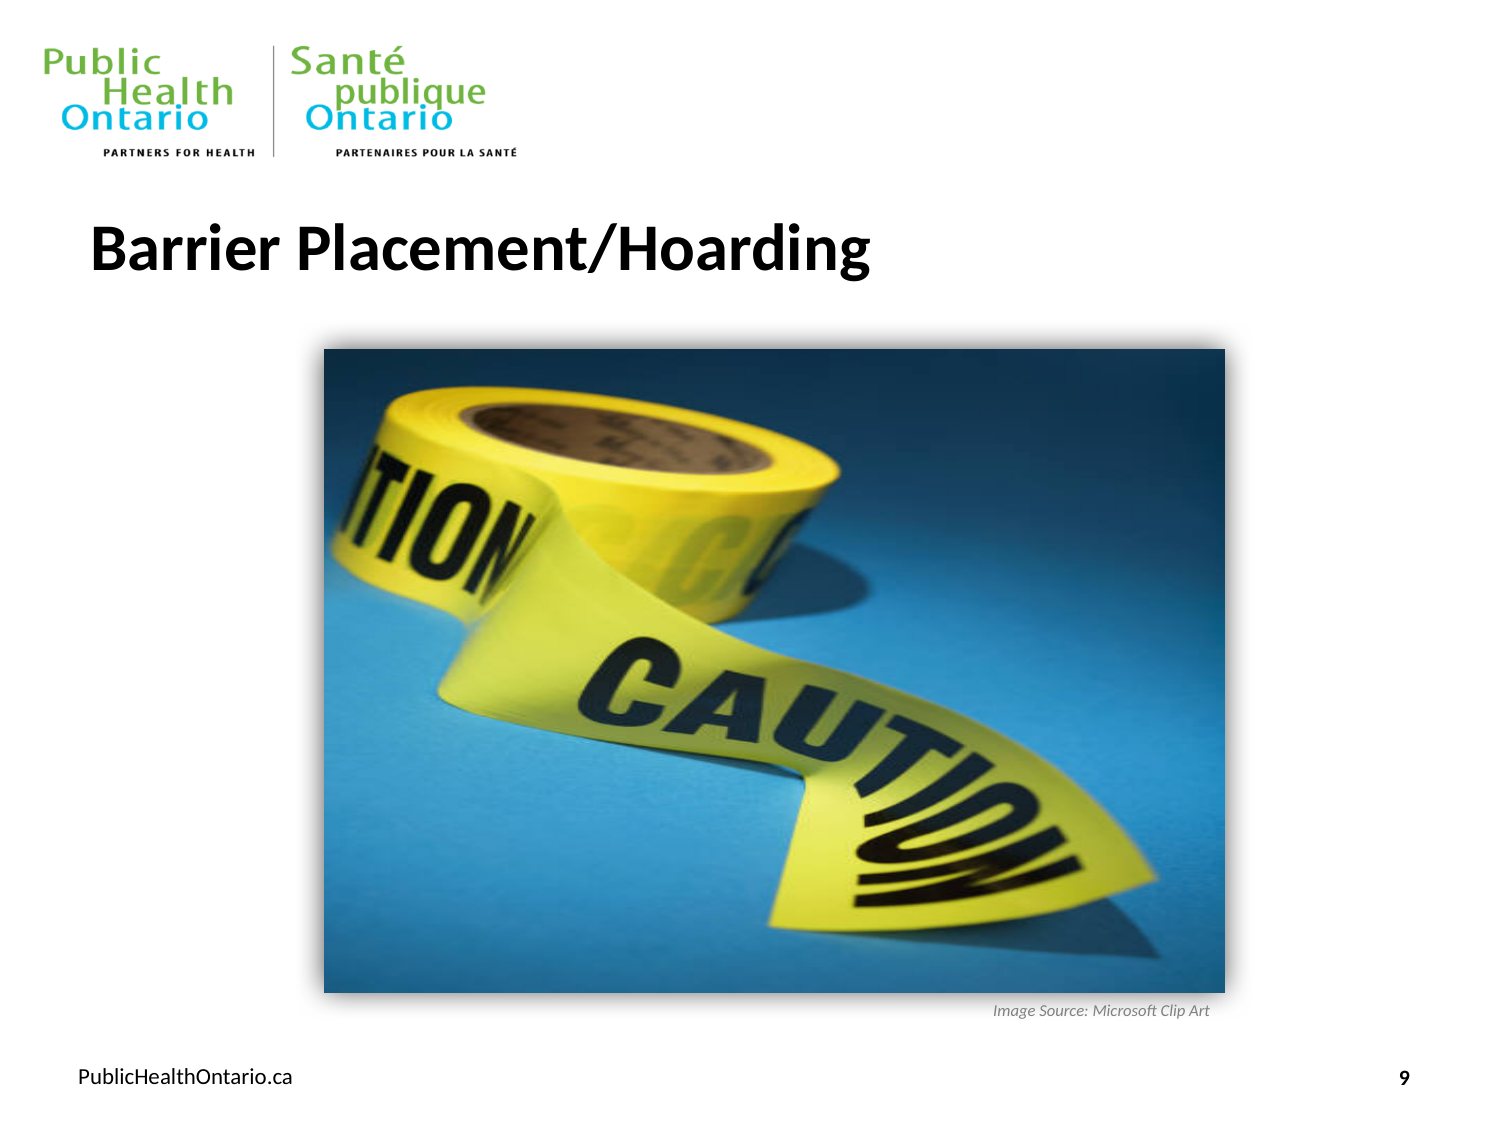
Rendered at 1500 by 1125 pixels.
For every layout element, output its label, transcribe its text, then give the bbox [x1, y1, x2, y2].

slide_number 9 [1287, 1057, 1425, 1096]
picture [324, 349, 1226, 993]
title Barrier Placement/Hoarding [75, 187, 1425, 300]
picture [37, 37, 525, 165]
text_box Image Source: Microsoft Clip Art [875, 997, 1225, 1027]
